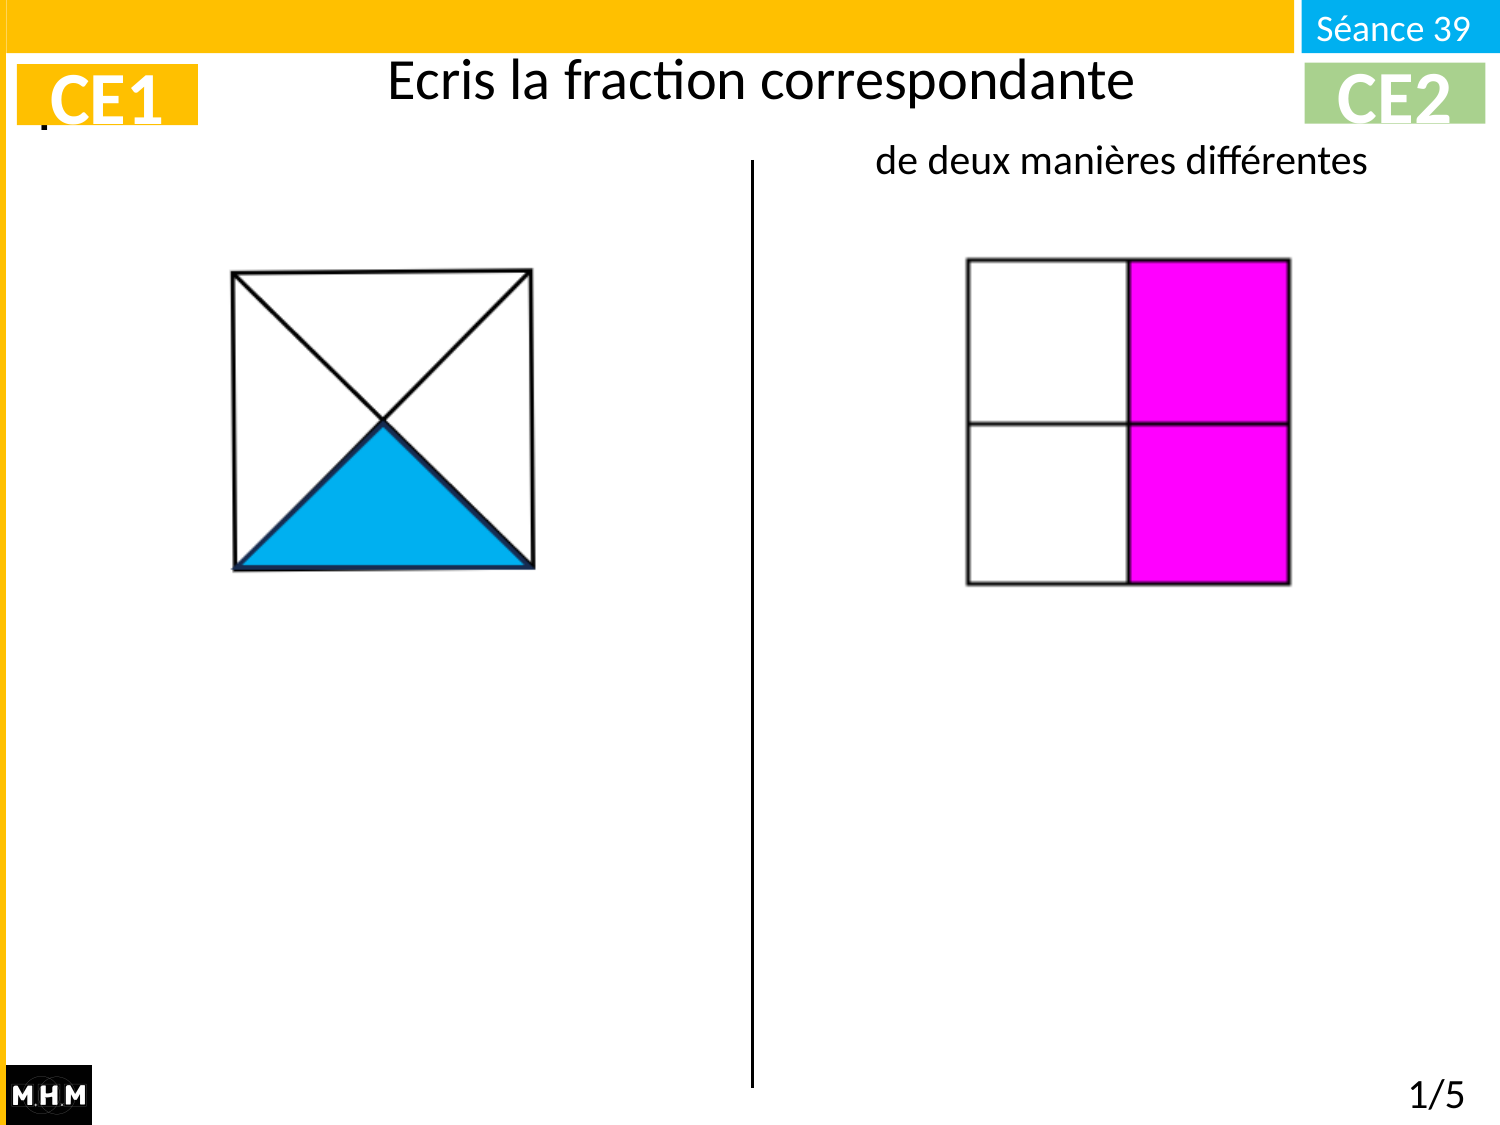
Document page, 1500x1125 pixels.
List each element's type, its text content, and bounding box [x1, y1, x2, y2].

text_box CE2 [1303, 62, 1487, 125]
picture [217, 262, 553, 582]
list 1/5 [1373, 1064, 1500, 1125]
text_box CE1 [16, 63, 199, 126]
picture [952, 244, 1312, 600]
text_box Ecris la fraction correspondante [372, 0, 1500, 163]
text_box de deux manières différentes [860, 125, 1500, 190]
picture [6, 1065, 92, 1125]
